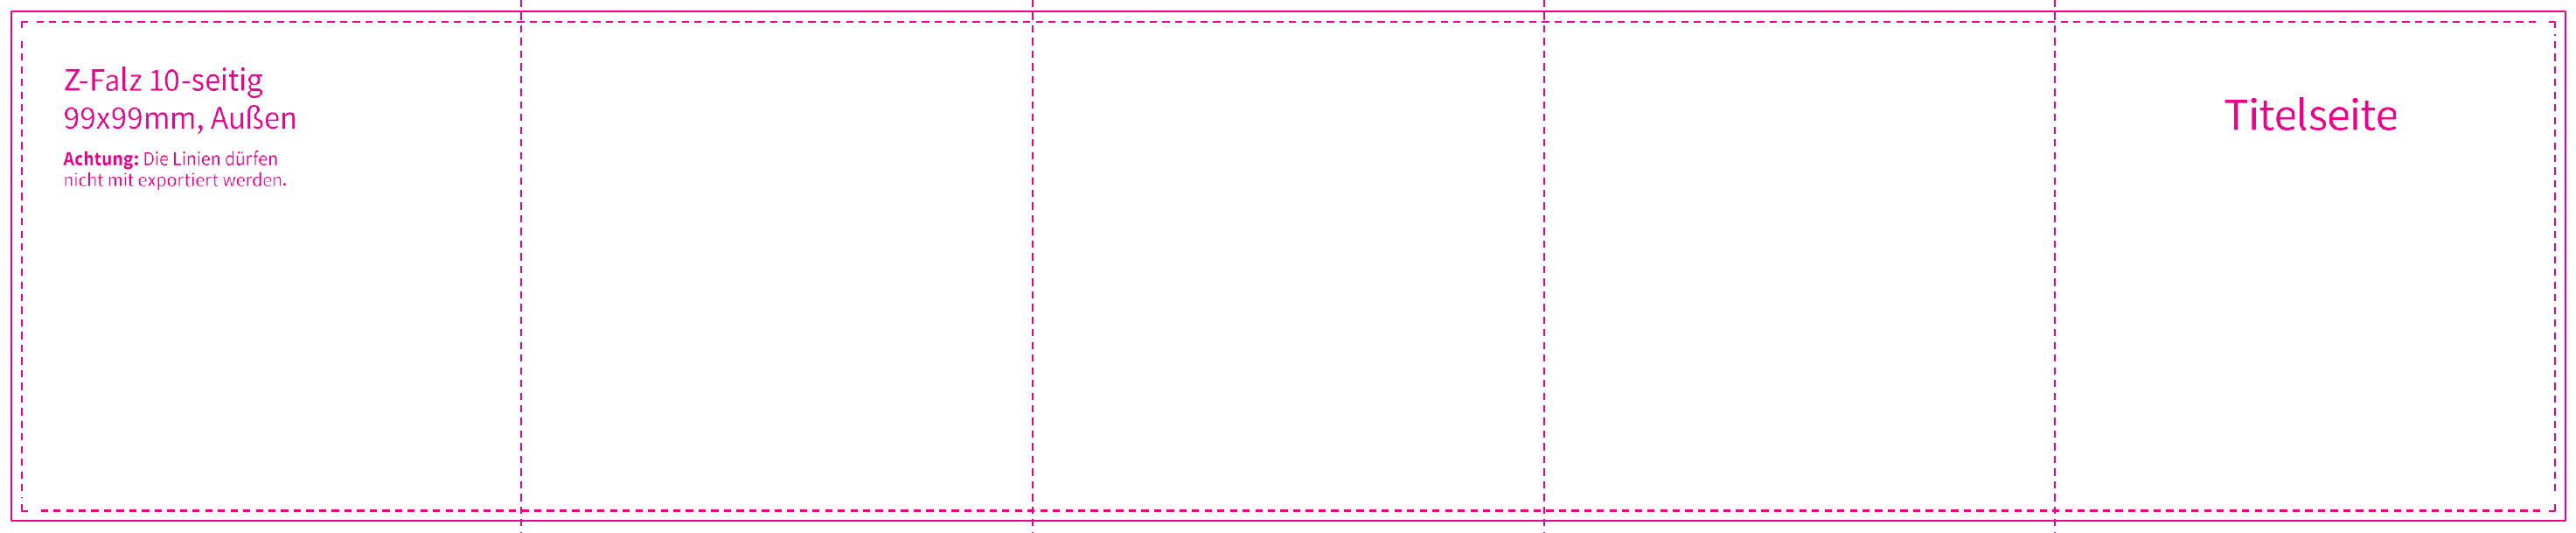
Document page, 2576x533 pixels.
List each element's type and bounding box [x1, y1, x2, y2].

text_box [10, 0, 2567, 533]
